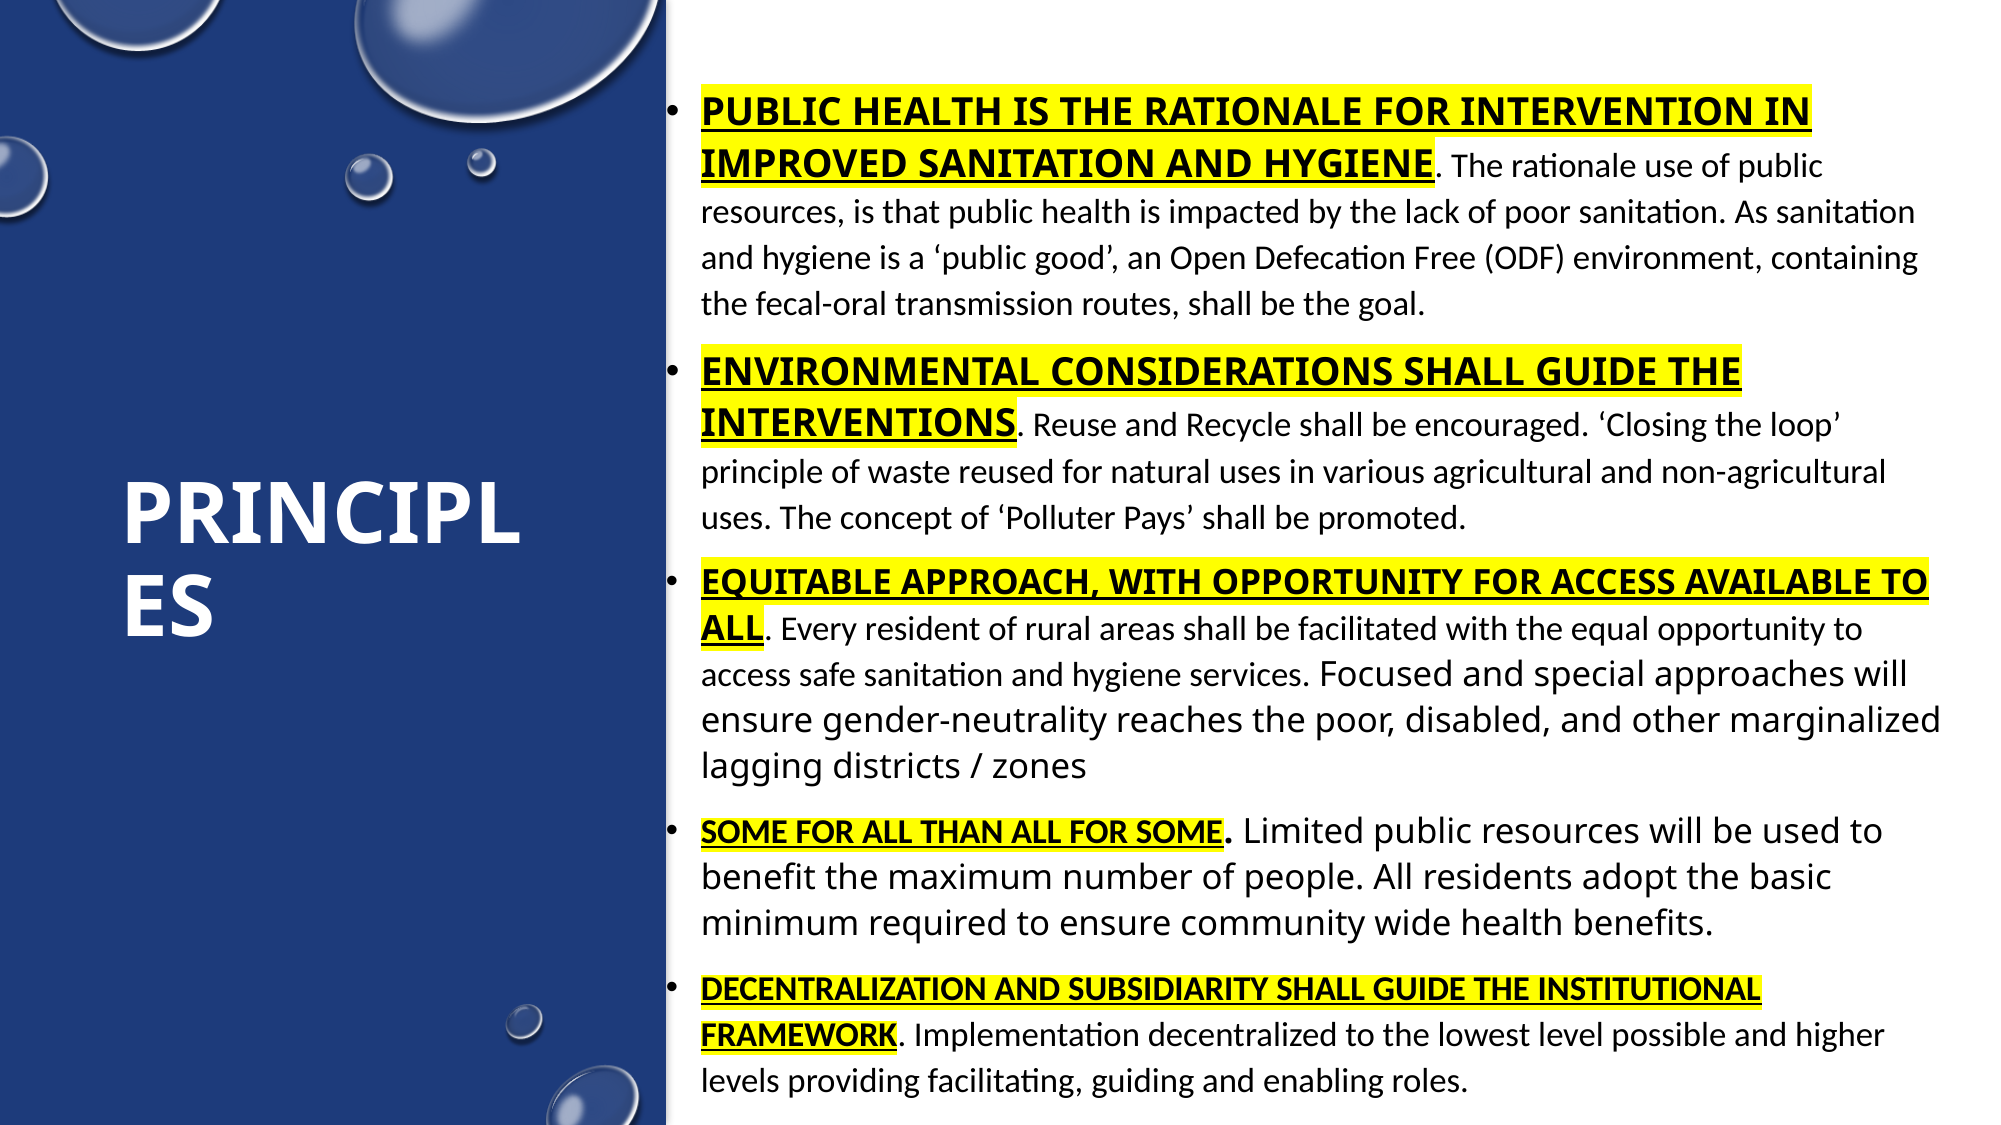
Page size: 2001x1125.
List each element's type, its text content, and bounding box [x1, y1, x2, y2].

list Public Health is the rationale for intervention in improved sanitation and hygiene. The rationale use of public resources, is that public health is impacted by the lack of poor sanitation. As sanitation and hygiene is a ‘public good’, an Open Defecation Free (ODF) environment, containing the fecal-oral transmission routes, shall be the goal. Environmental considerations shall guide the interventions. Reuse and Recycle shall be encouraged. ‘Closing the loop’ principle of waste reused for natural uses in various agricultural and non-agricultural uses. The concept of ‘Polluter Pays’ shall be promoted. Equitable approach, with opportunity for access available to all. Every resident of rural areas shall be facilitated with the equal opportunity to access safe sanitation and hygiene services. Focused and special approaches will ensure gender-neutrality reaches the poor, disabled, and other marginalized lagging districts / zones Some for all than all for some. Limited public resources will be used to benefit the maximum number of people. All residents adopt the basic minimum required to ensure community wide health benefits. Decentralization and subsidiarity shall guide the institutional framework. Implementation decentralized to the lowest level possible and higher levels providing facilitating, guiding and enabling roles. [650, 70, 1962, 1112]
text_box [0, 258, 650, 1125]
picture [0, 0, 667, 249]
text_box [657, 1112, 667, 1125]
title PRINCIPLES [105, 260, 572, 865]
picture [225, 977, 652, 1125]
text_box [672, 0, 2000, 1125]
